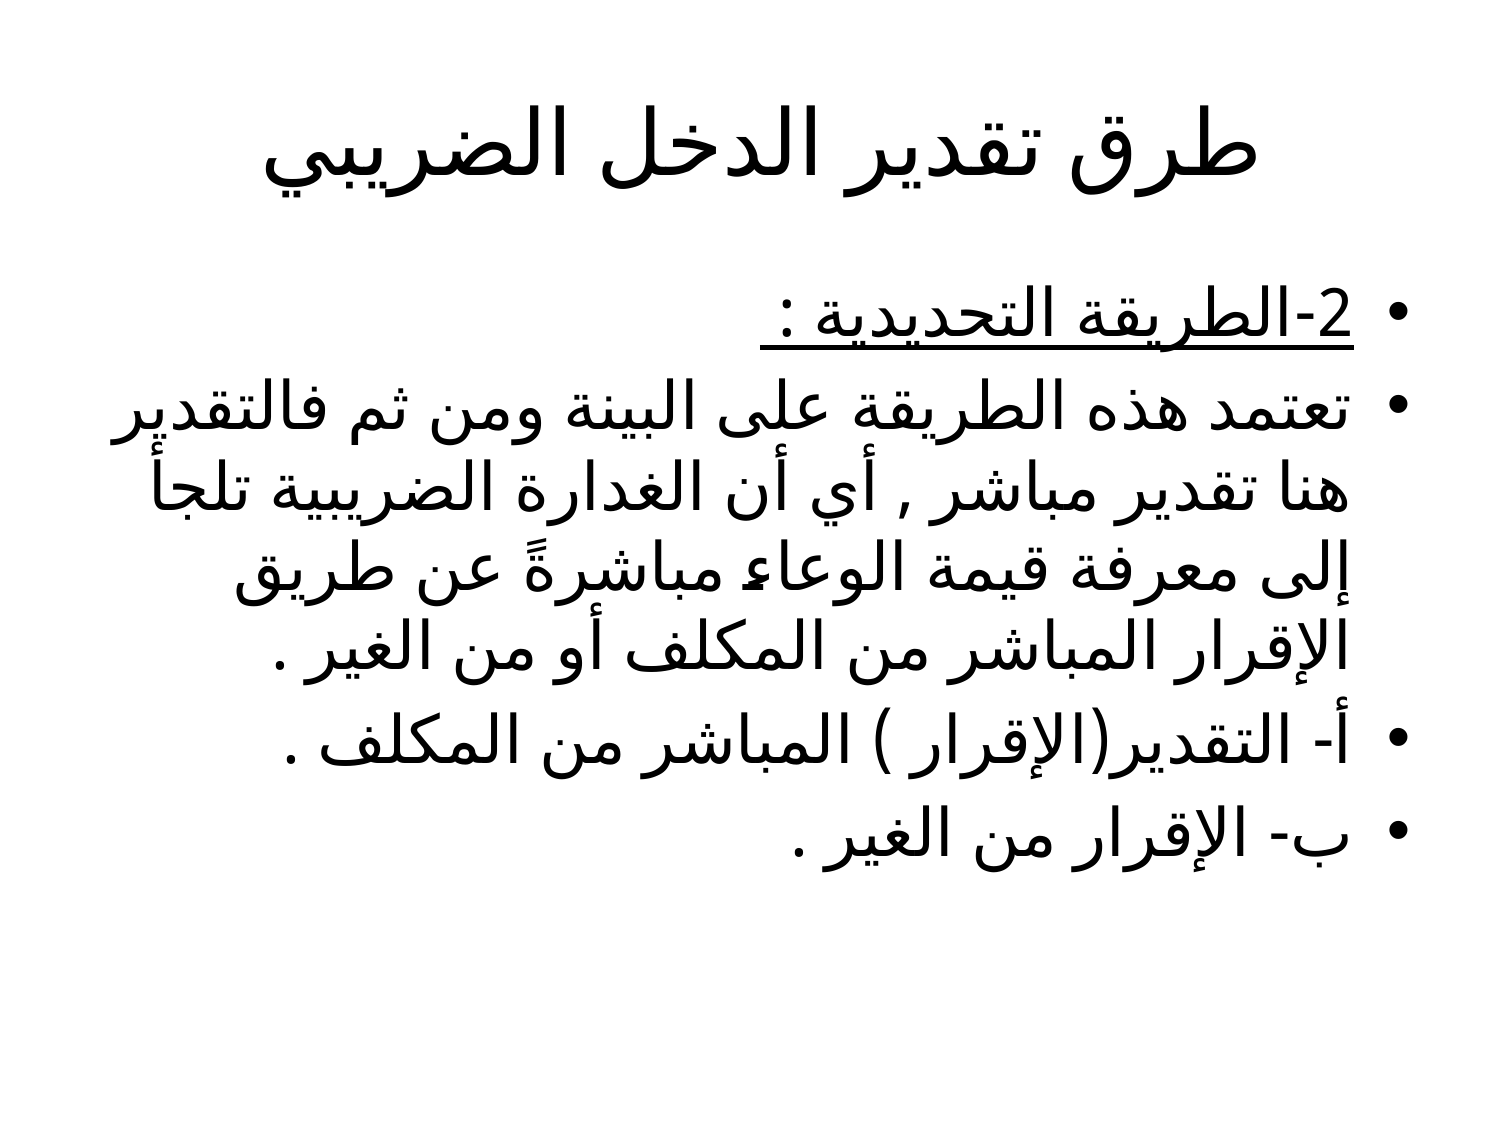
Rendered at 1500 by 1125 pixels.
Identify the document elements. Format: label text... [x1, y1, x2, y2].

list 2-الطريقة التحديدية : تعتمد هذه الطريقة على البينة ومن ثم فالتقدير هنا تقدير مباشر , أي أن الغدارة الضريبية تلجأ إلى معرفة قيمة الوعاء مباشرةً عن طريق الإقرار المباشر من المكلف أو من الغير . أ- التقدير(الإقرار ) المباشر من المكلف . ب- الإقرار من الغير . [75, 262, 1425, 1005]
title طرق تقدير الدخل الضريبي [75, 45, 1425, 233]
